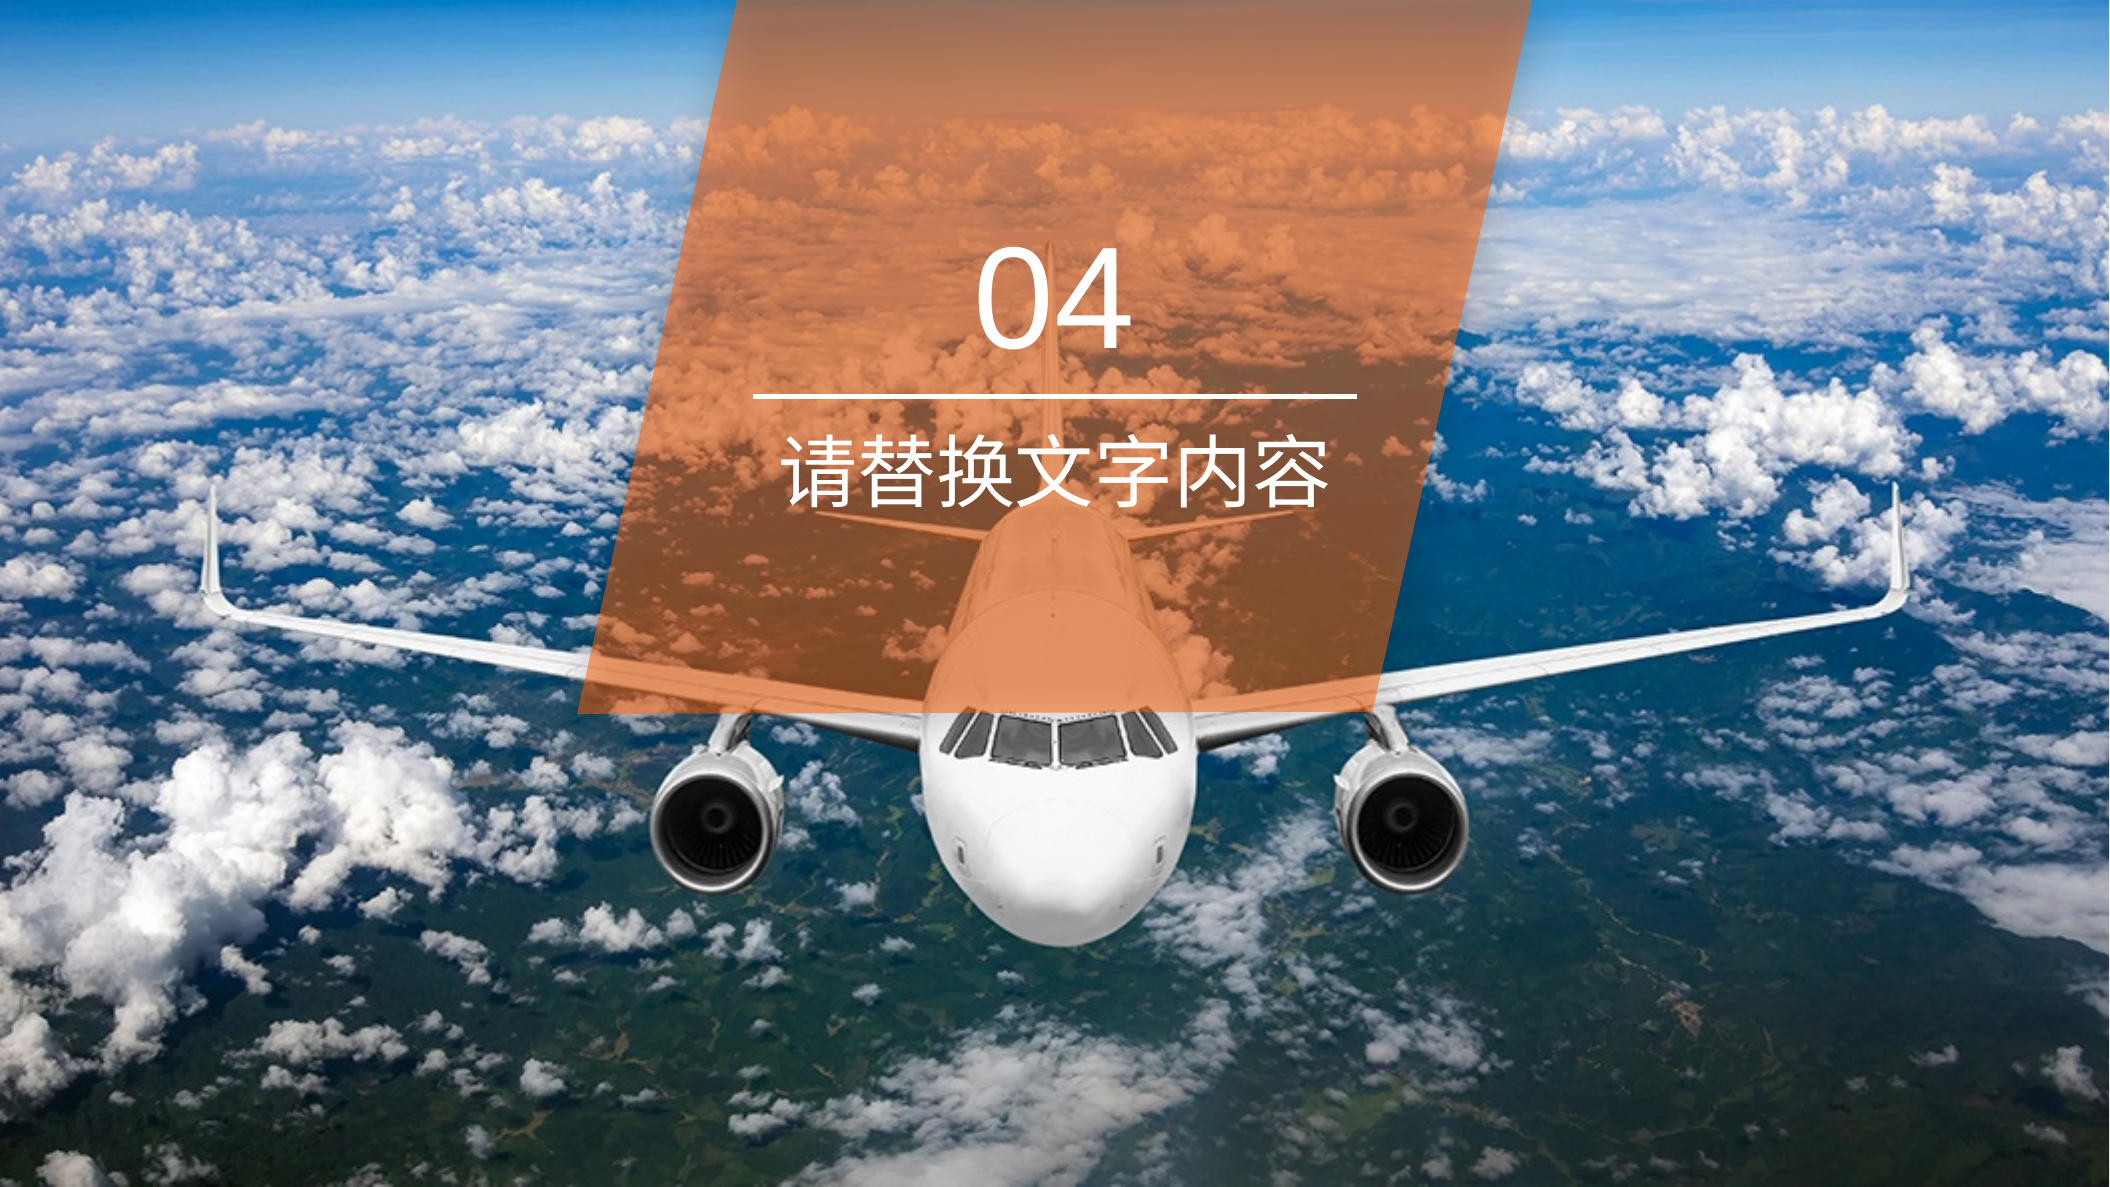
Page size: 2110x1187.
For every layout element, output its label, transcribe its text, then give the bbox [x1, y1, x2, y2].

text_box 04 [934, 203, 1175, 378]
text_box [575, 0, 1534, 716]
text_box 请替换文字内容 [734, 422, 1375, 518]
text_box [0, 0, 2110, 1187]
